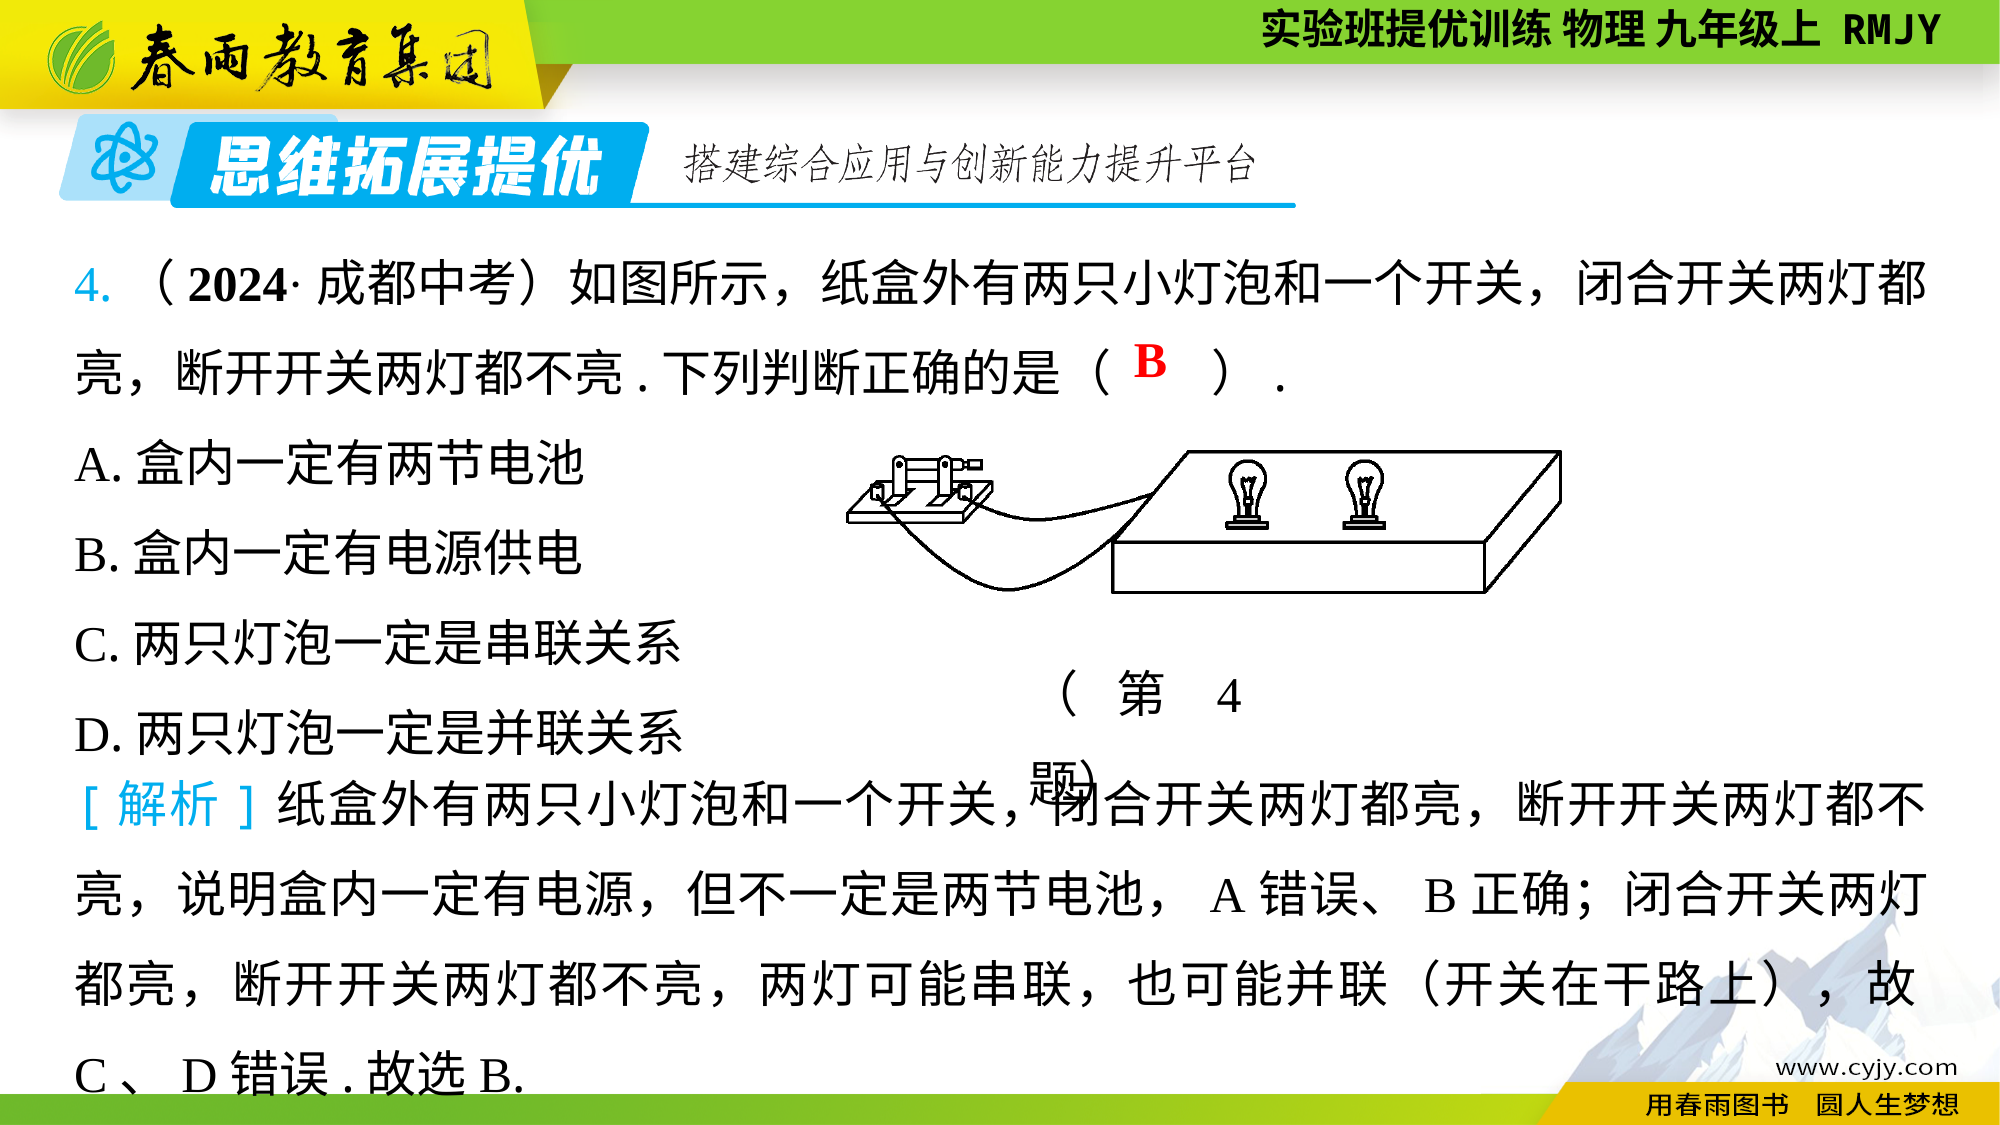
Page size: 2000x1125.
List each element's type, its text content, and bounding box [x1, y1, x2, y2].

list 4.（2024·成都中考）如图所示，纸盒外有两只小灯泡和一个开关，闭合开关两灯都亮，断开开关两灯都不亮.下列判断正确的是（ ）. A.盒内一定有两节电池 B.盒内一定有电源供电 C.两只灯泡一定是串联关系 D.两只灯泡一定是并联关系 [59, 213, 1944, 735]
picture [0, 0, 2000, 1125]
text_box （第4题） [1013, 625, 1269, 730]
text_box B [1119, 320, 1183, 395]
text_box [解析]纸盒外有两只小灯泡和一个开关，闭合开关两灯都亮，断开开关两灯都不亮，说明盒内一定有电源，但不一定是两节电池，A错误、B正确；闭合开关两灯都亮，断开开关两灯都不亮，两灯可能串联，也可能并联（开关在干路上），故C、D错误.故选B. [59, 735, 1944, 1111]
